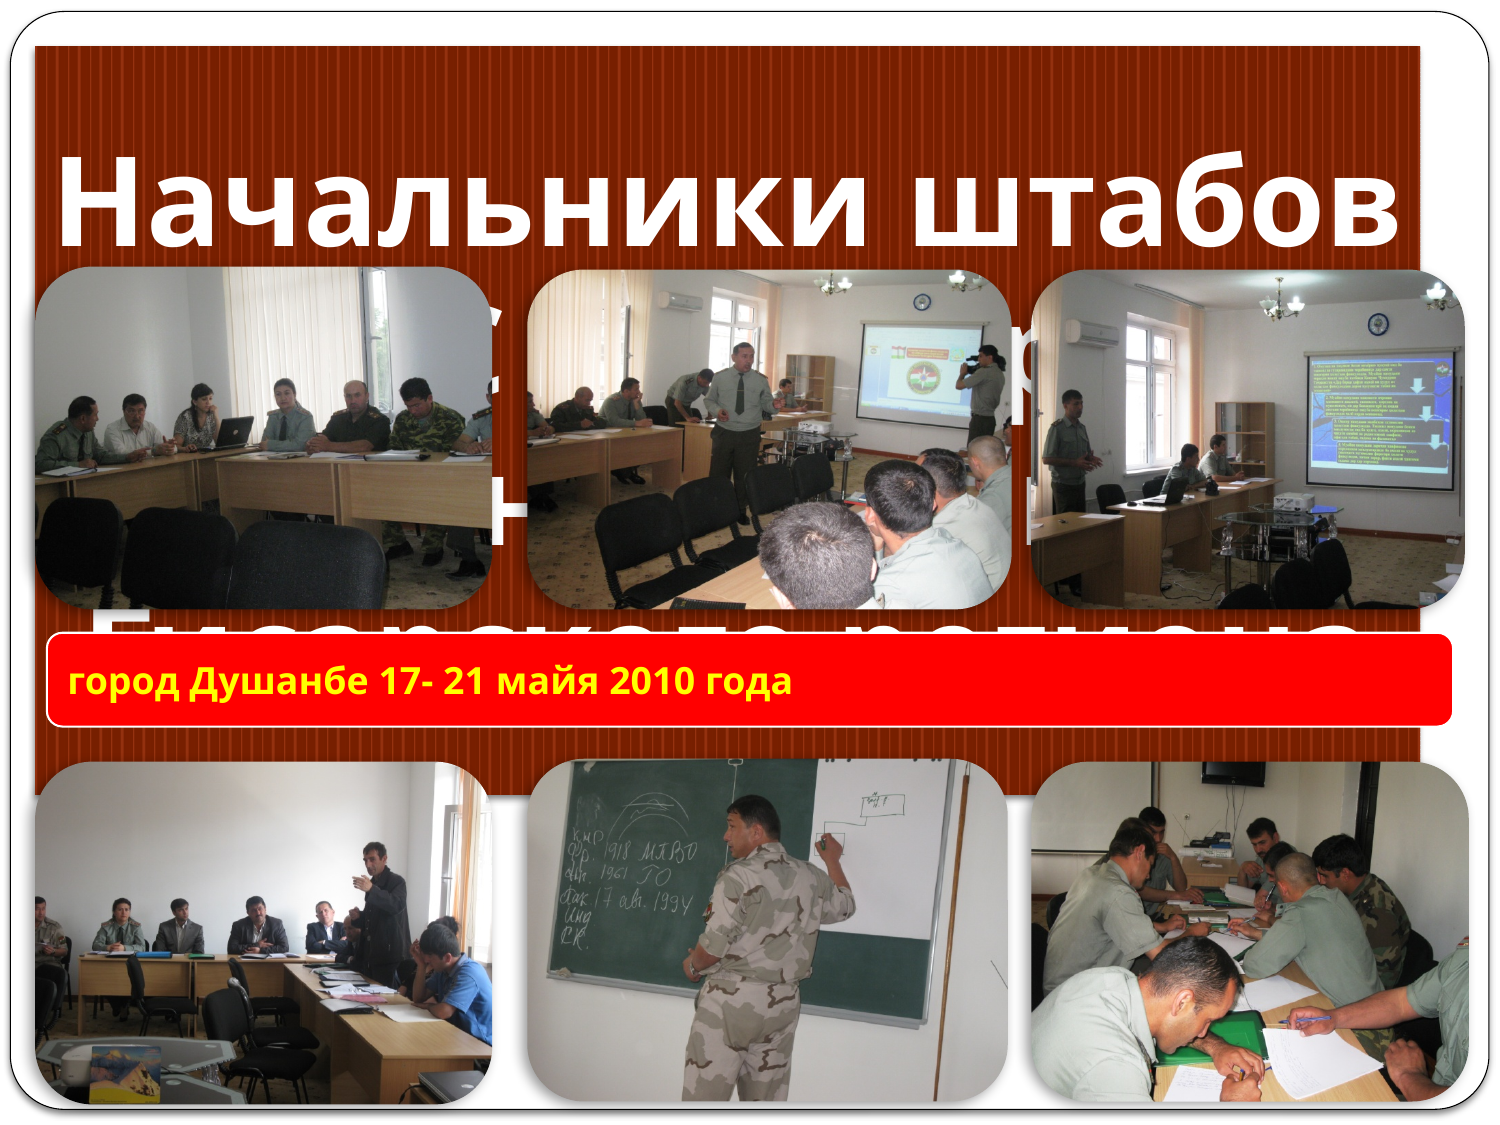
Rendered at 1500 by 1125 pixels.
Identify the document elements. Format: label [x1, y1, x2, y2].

picture [1031, 761, 1470, 1102]
text_box [46, 632, 1454, 727]
text_box [34, 46, 1421, 235]
picture [527, 758, 1008, 1102]
list [527, 269, 1012, 610]
picture [1030, 269, 1466, 610]
picture [34, 266, 493, 610]
picture [34, 761, 493, 1105]
